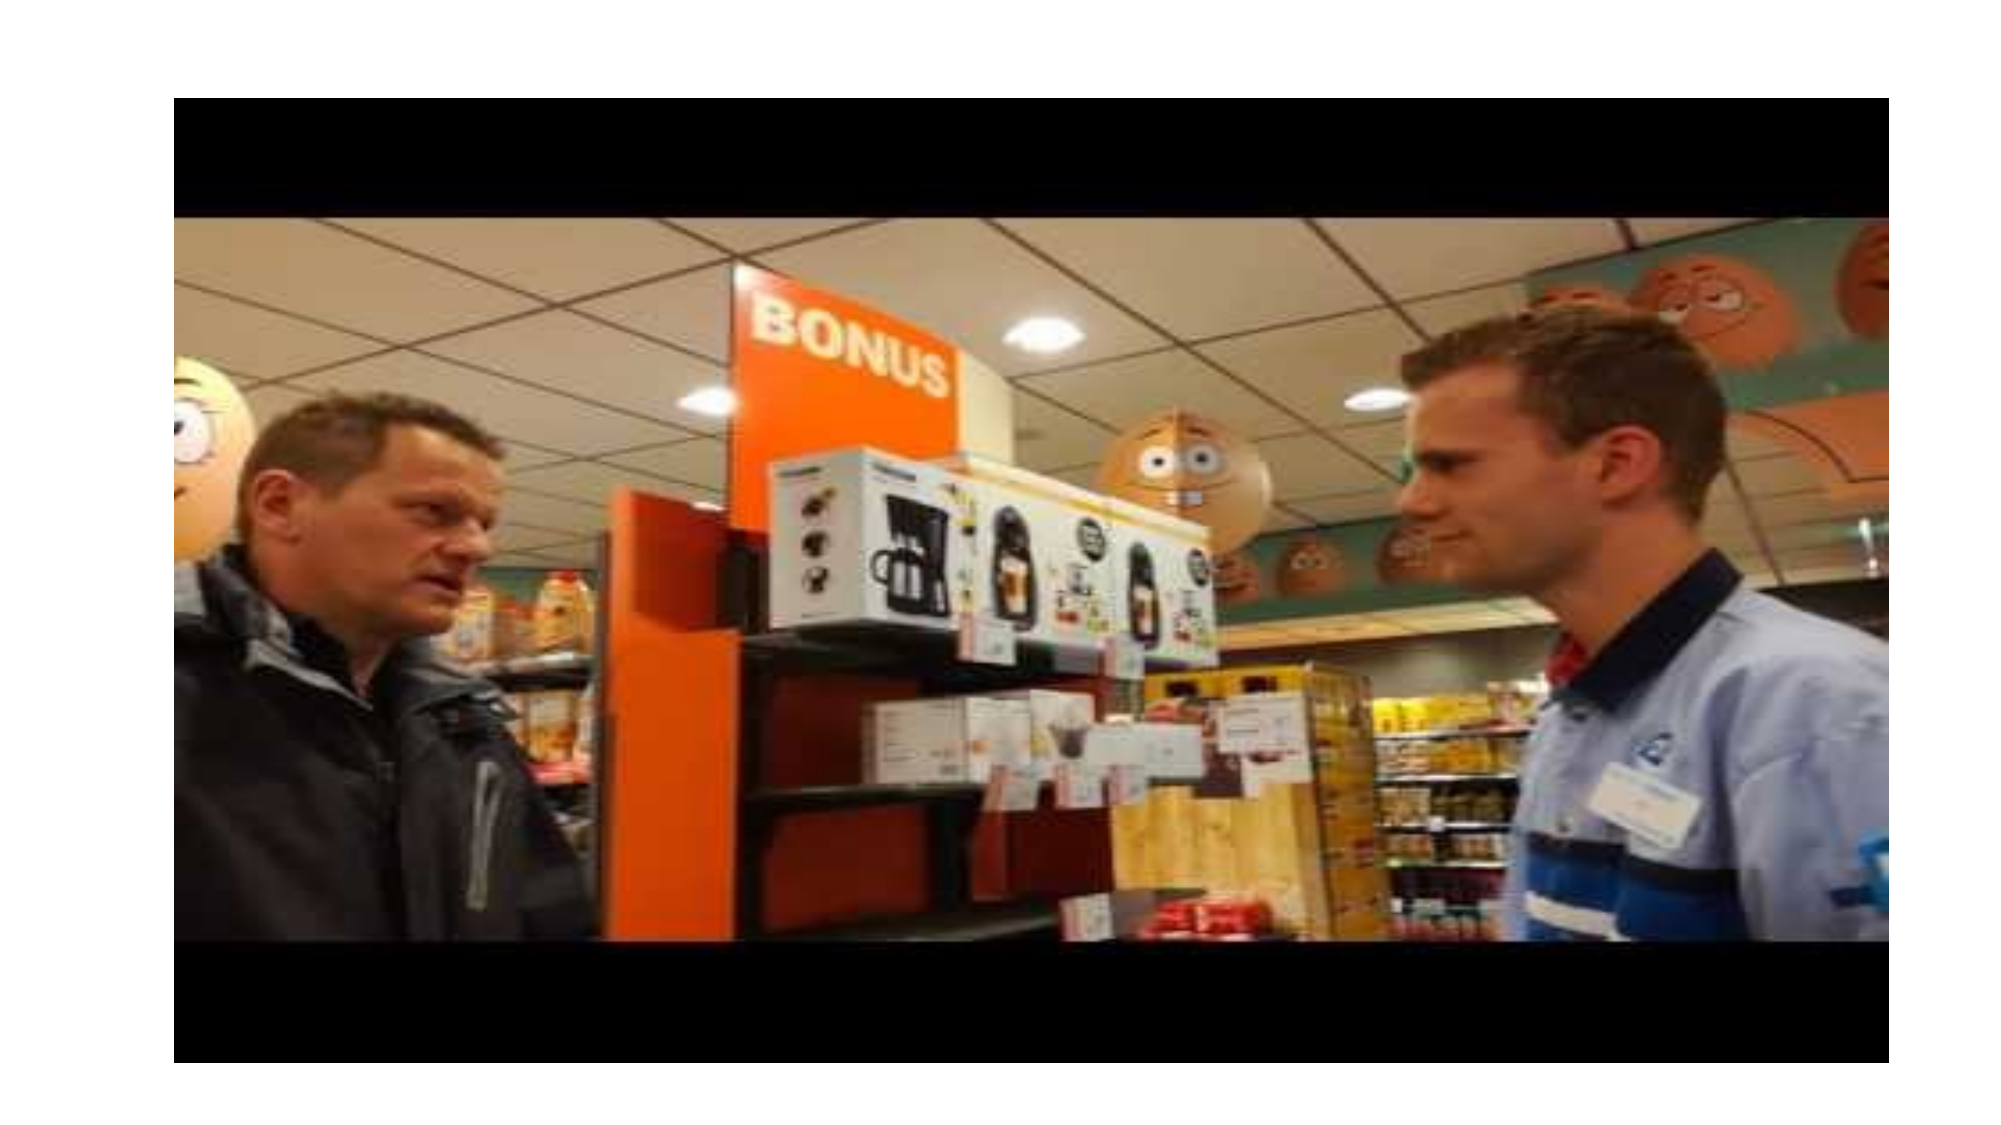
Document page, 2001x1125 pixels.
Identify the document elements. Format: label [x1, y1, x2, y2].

text_box [173, 97, 1890, 1063]
